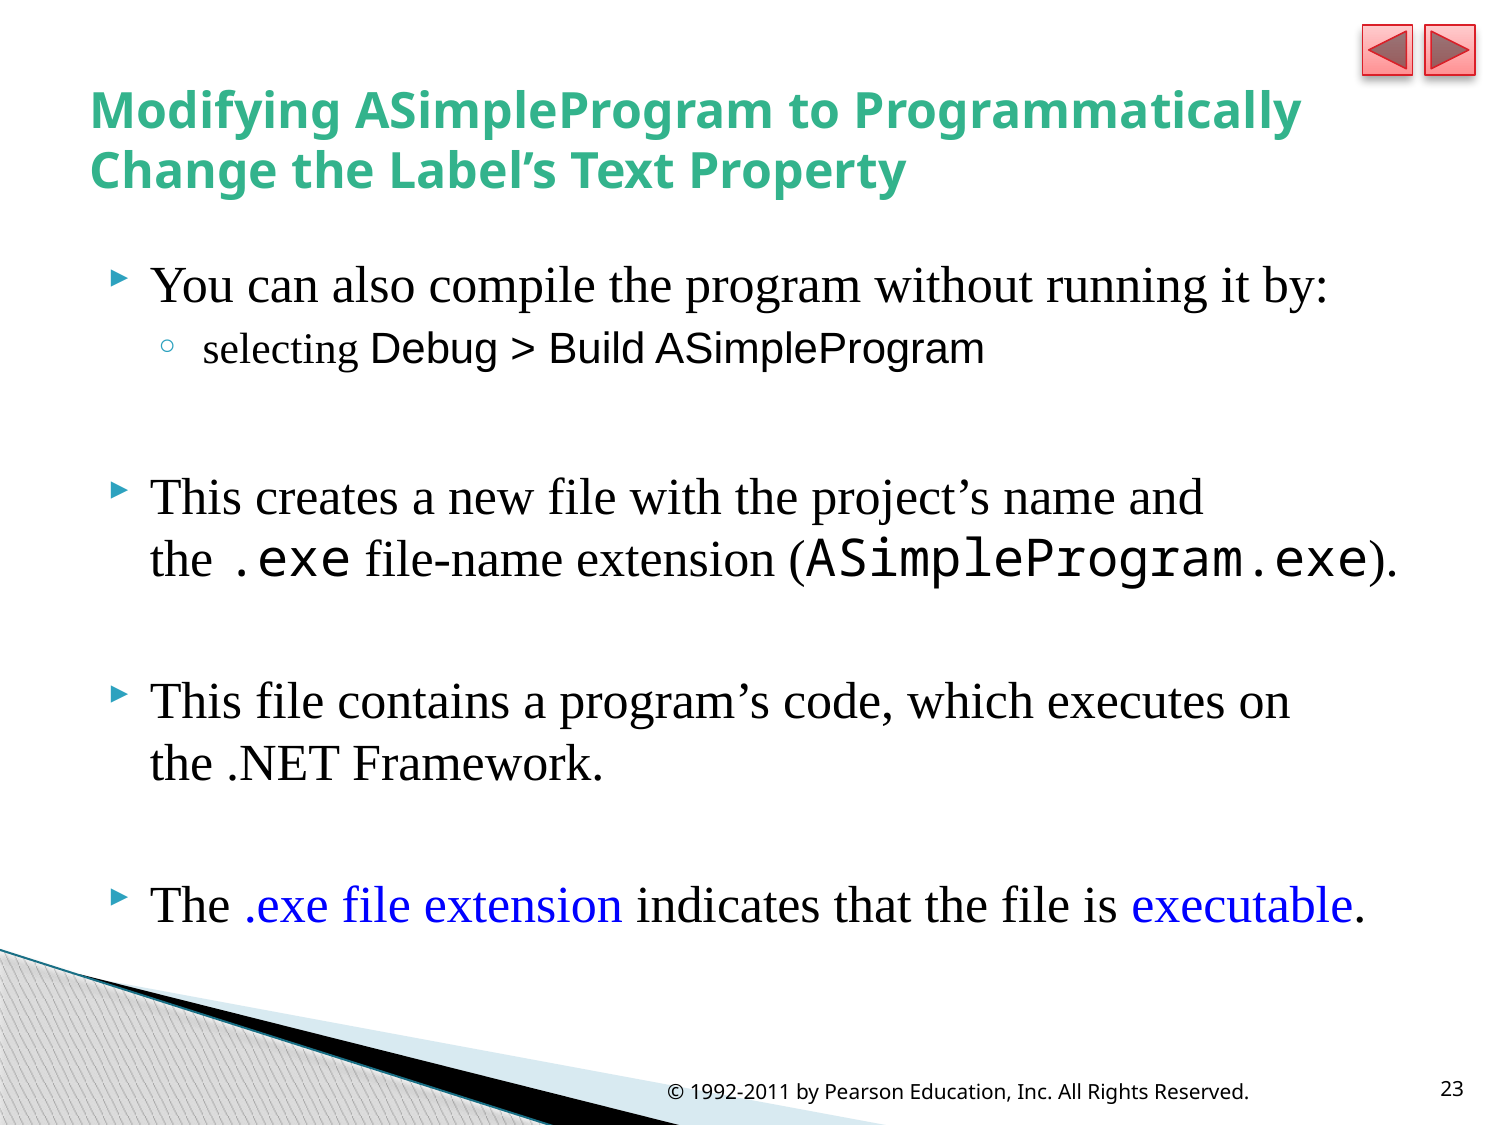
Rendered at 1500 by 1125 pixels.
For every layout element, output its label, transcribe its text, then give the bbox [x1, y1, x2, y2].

slide_number 23 [1418, 1051, 1479, 1112]
title Modifying ASimpleProgram to Programmatically Change the Label’s Text Property [75, 45, 1425, 233]
list You can also compile the program without running it by: selecting Debug > Build ASimpleProgram This creates a new file with the project’s name and the .exe file-name extension (ASimpleProgram.exe). This file contains a program’s code, which executes on the .NET Framework. The .exe file extension indicates that the file is executable. [74, 242, 1426, 986]
footer © 1992-2011 by Pearson Education, Inc. All Rights Reserved. [612, 1051, 1305, 1112]
